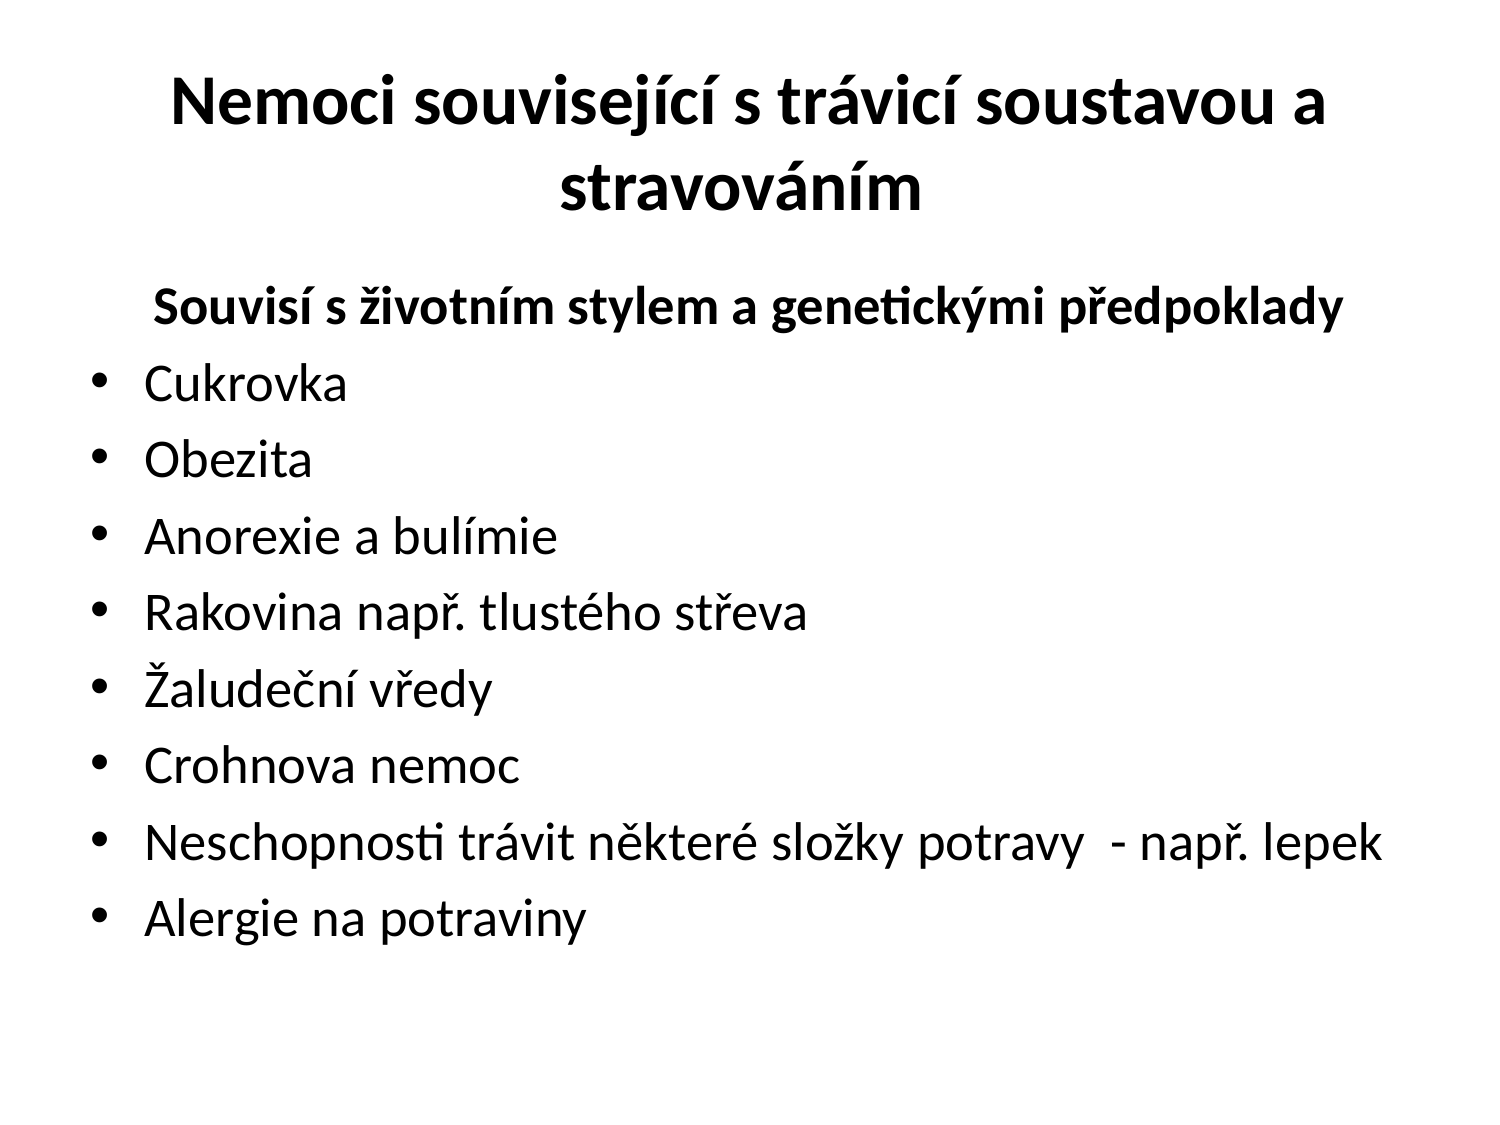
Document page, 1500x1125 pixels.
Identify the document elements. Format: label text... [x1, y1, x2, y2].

list Souvisí s životním stylem a genetickými předpoklady Cukrovka Obezita Anorexie a bulímie Rakovina např. tlustého střeva Žaludeční vředy Crohnova nemoc Neschopnosti trávit některé složky potravy - např. lepek Alergie na potraviny [75, 262, 1425, 1005]
title Nemoci související s trávicí soustavou a stravováním [75, 45, 1425, 233]
